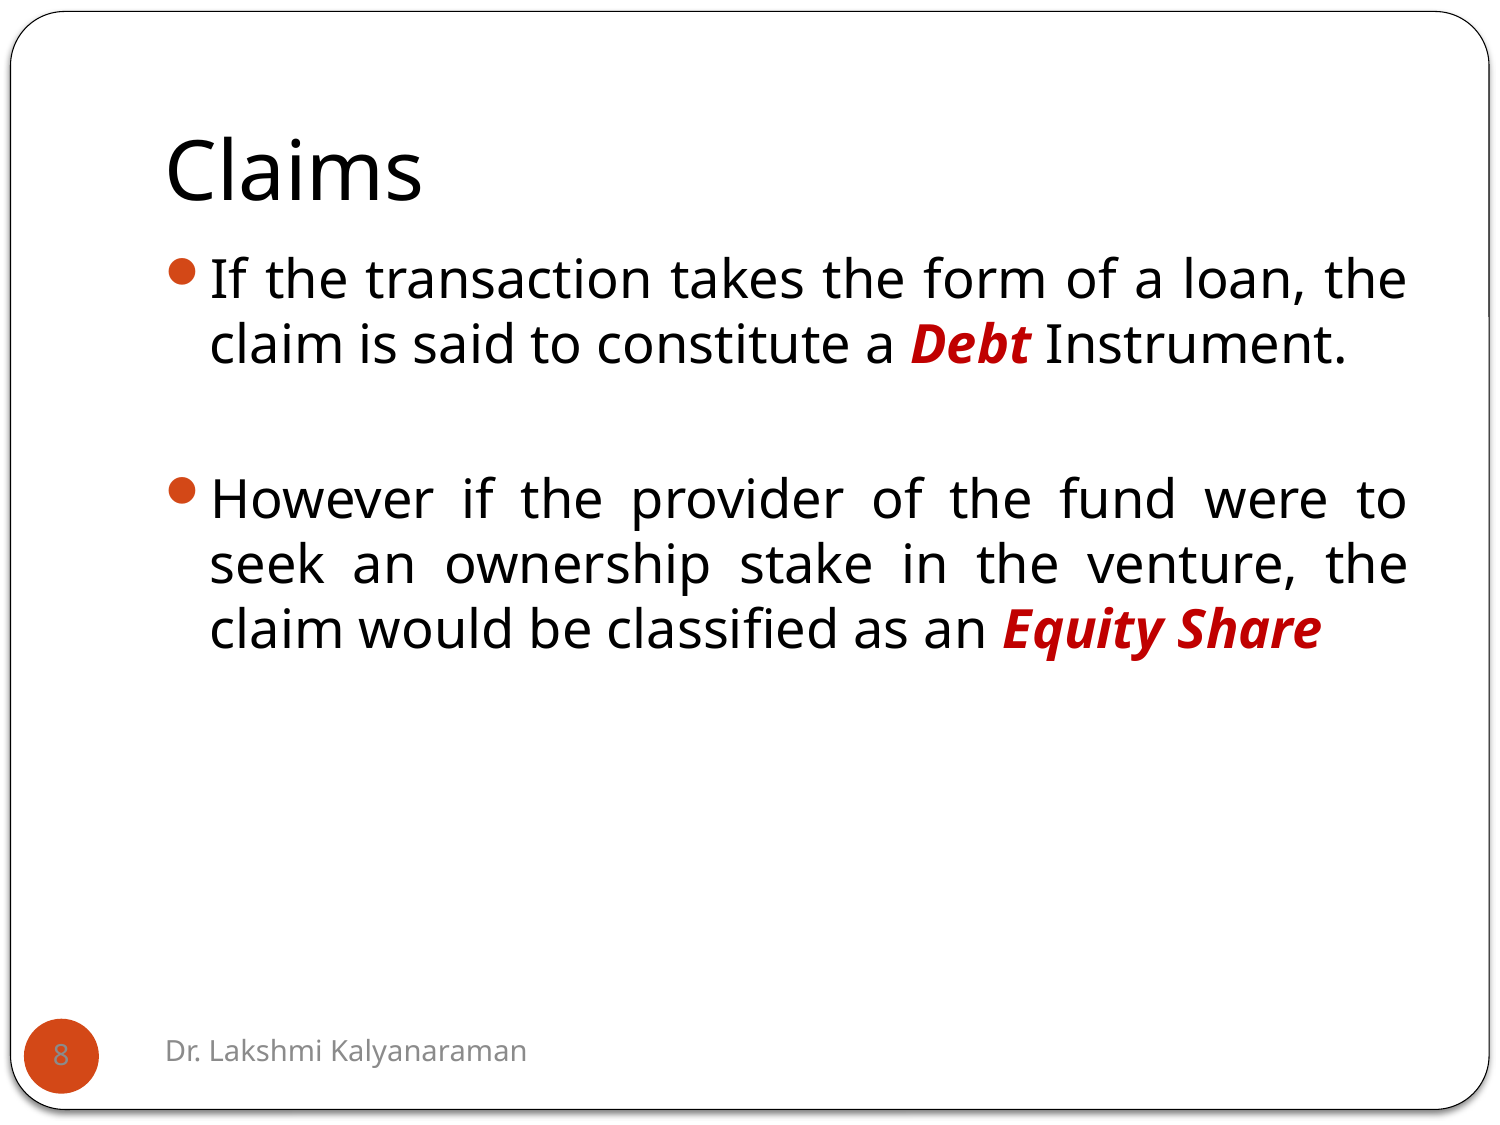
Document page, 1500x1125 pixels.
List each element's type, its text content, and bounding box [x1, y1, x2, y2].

list If the transaction takes the form of a loan, the claim is said to constitute a Debt Instrument. However if the provider of the fund were to seek an ownership stake in the venture, the claim would be classified as an Equity Share [150, 237, 1425, 988]
slide_number 8 [23, 1018, 99, 1094]
footer Dr. Lakshmi Kalyanaraman [150, 1012, 800, 1088]
title Claims [150, 45, 1425, 233]
